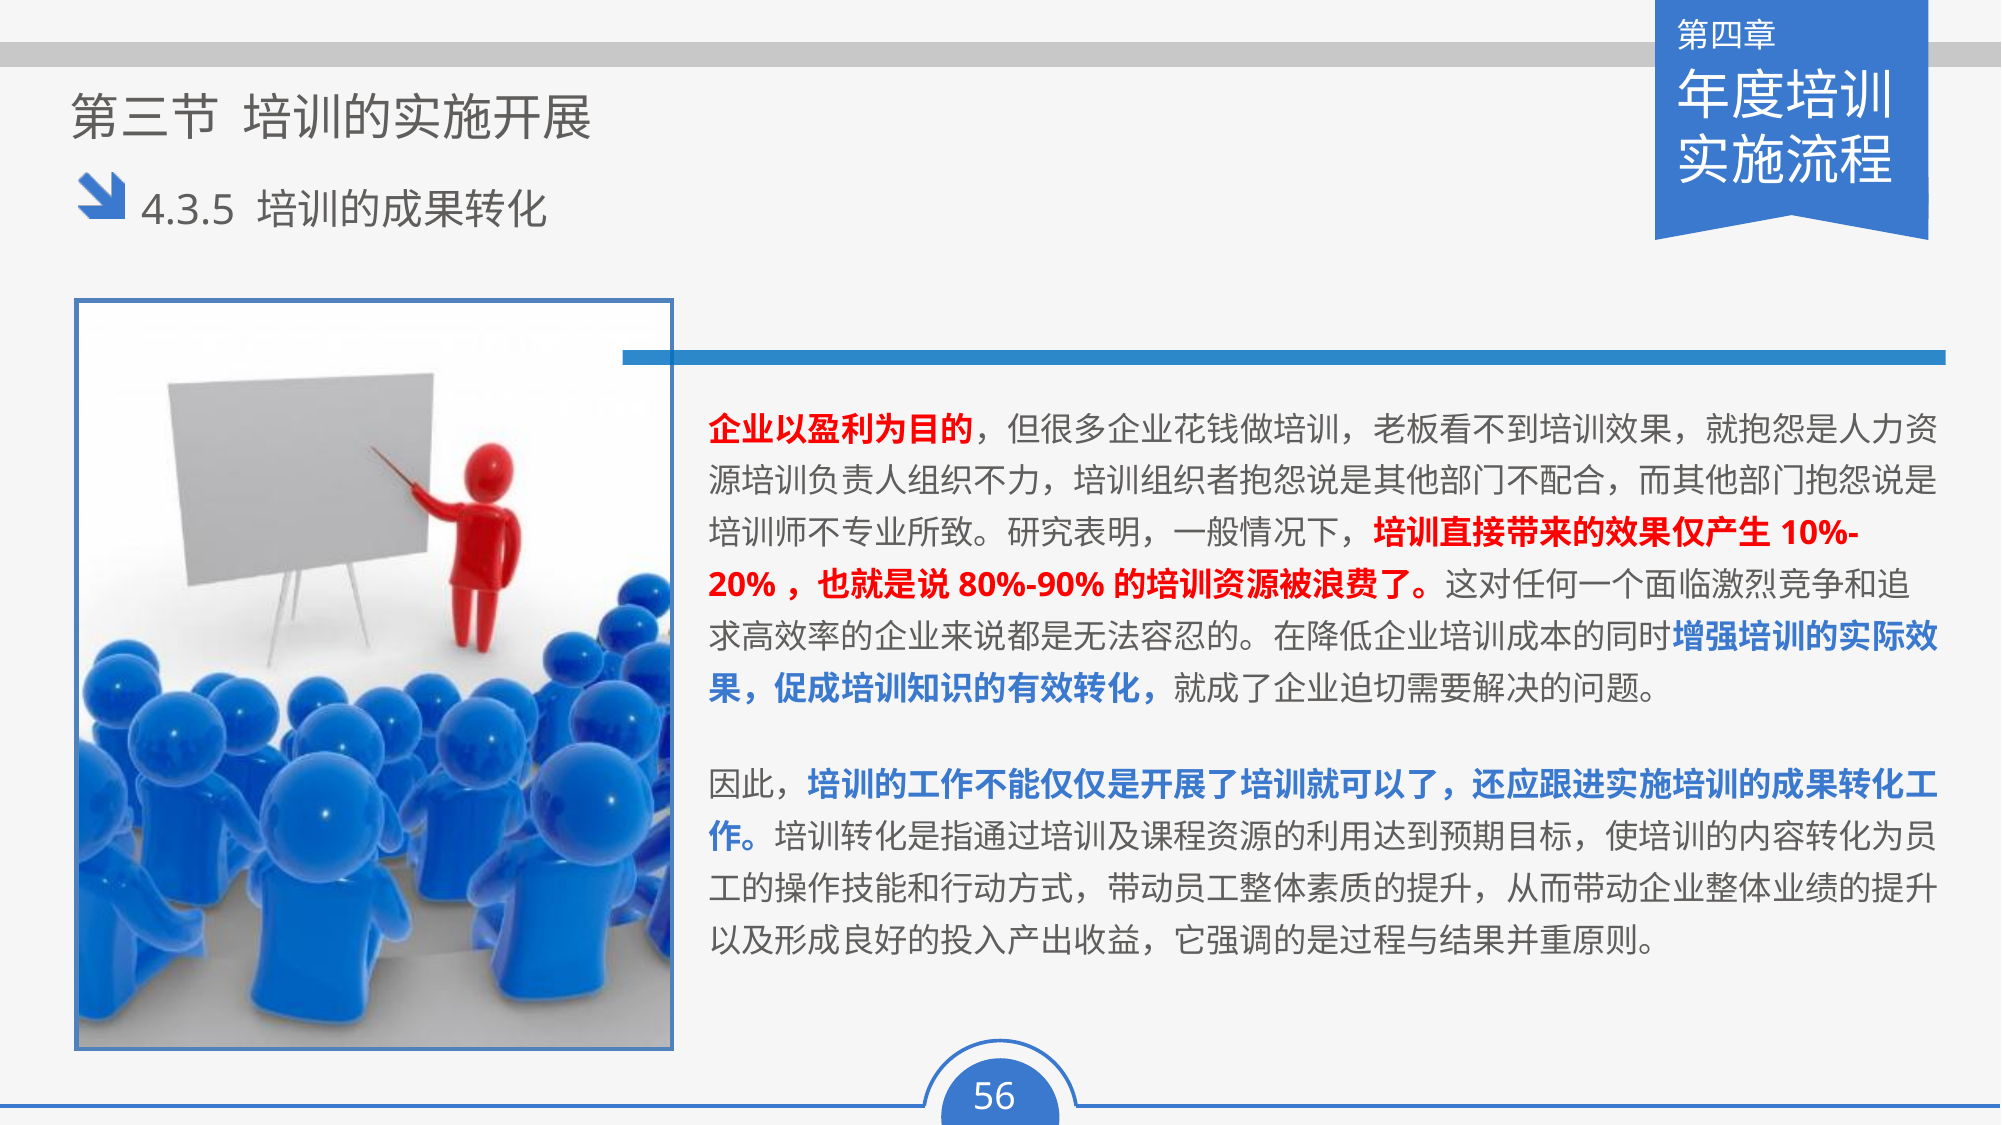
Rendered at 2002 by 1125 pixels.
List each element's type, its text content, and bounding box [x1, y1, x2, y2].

text_box 因此，培训的工作不能仅仅是开展了培训就可以了，还应跟进实施培训的成果转化工作。培训转化是指通过培训及课程资源的利用达到预期目标，使培训的内容转化为员工的操作技能和行动方式，带动员工整体素质的提升，从而带动企业整体业绩的提升以及形成良好的投入产出收益，它强调的是过程与结果并重原则。 [693, 743, 1958, 967]
text_box 企业以盈利为目的，但很多企业花钱做培训，老板看不到培训效果，就抱怨是人力资源培训负责人组织不力，培训组织者抱怨说是其他部门不配合，而其他部门抱怨说是培训师不专业所致。研究表明，一般情况下，培训直接带来的效果仅产生10%-20%，也就是说80%-90%的培训资源被浪费了。这对任何一个面临激烈竞争和追求高效率的企业来说都是无法容忍的。在降低企业培训成本的同时增强培训的实际效果，促成培训知识的有效转化，就成了企业迫切需要解决的问题。 [693, 388, 1958, 715]
picture [78, 302, 670, 1047]
text_box 第三节 培训的实施开展 [55, 78, 871, 153]
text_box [78, 160, 812, 242]
text_box [676, 348, 1948, 367]
